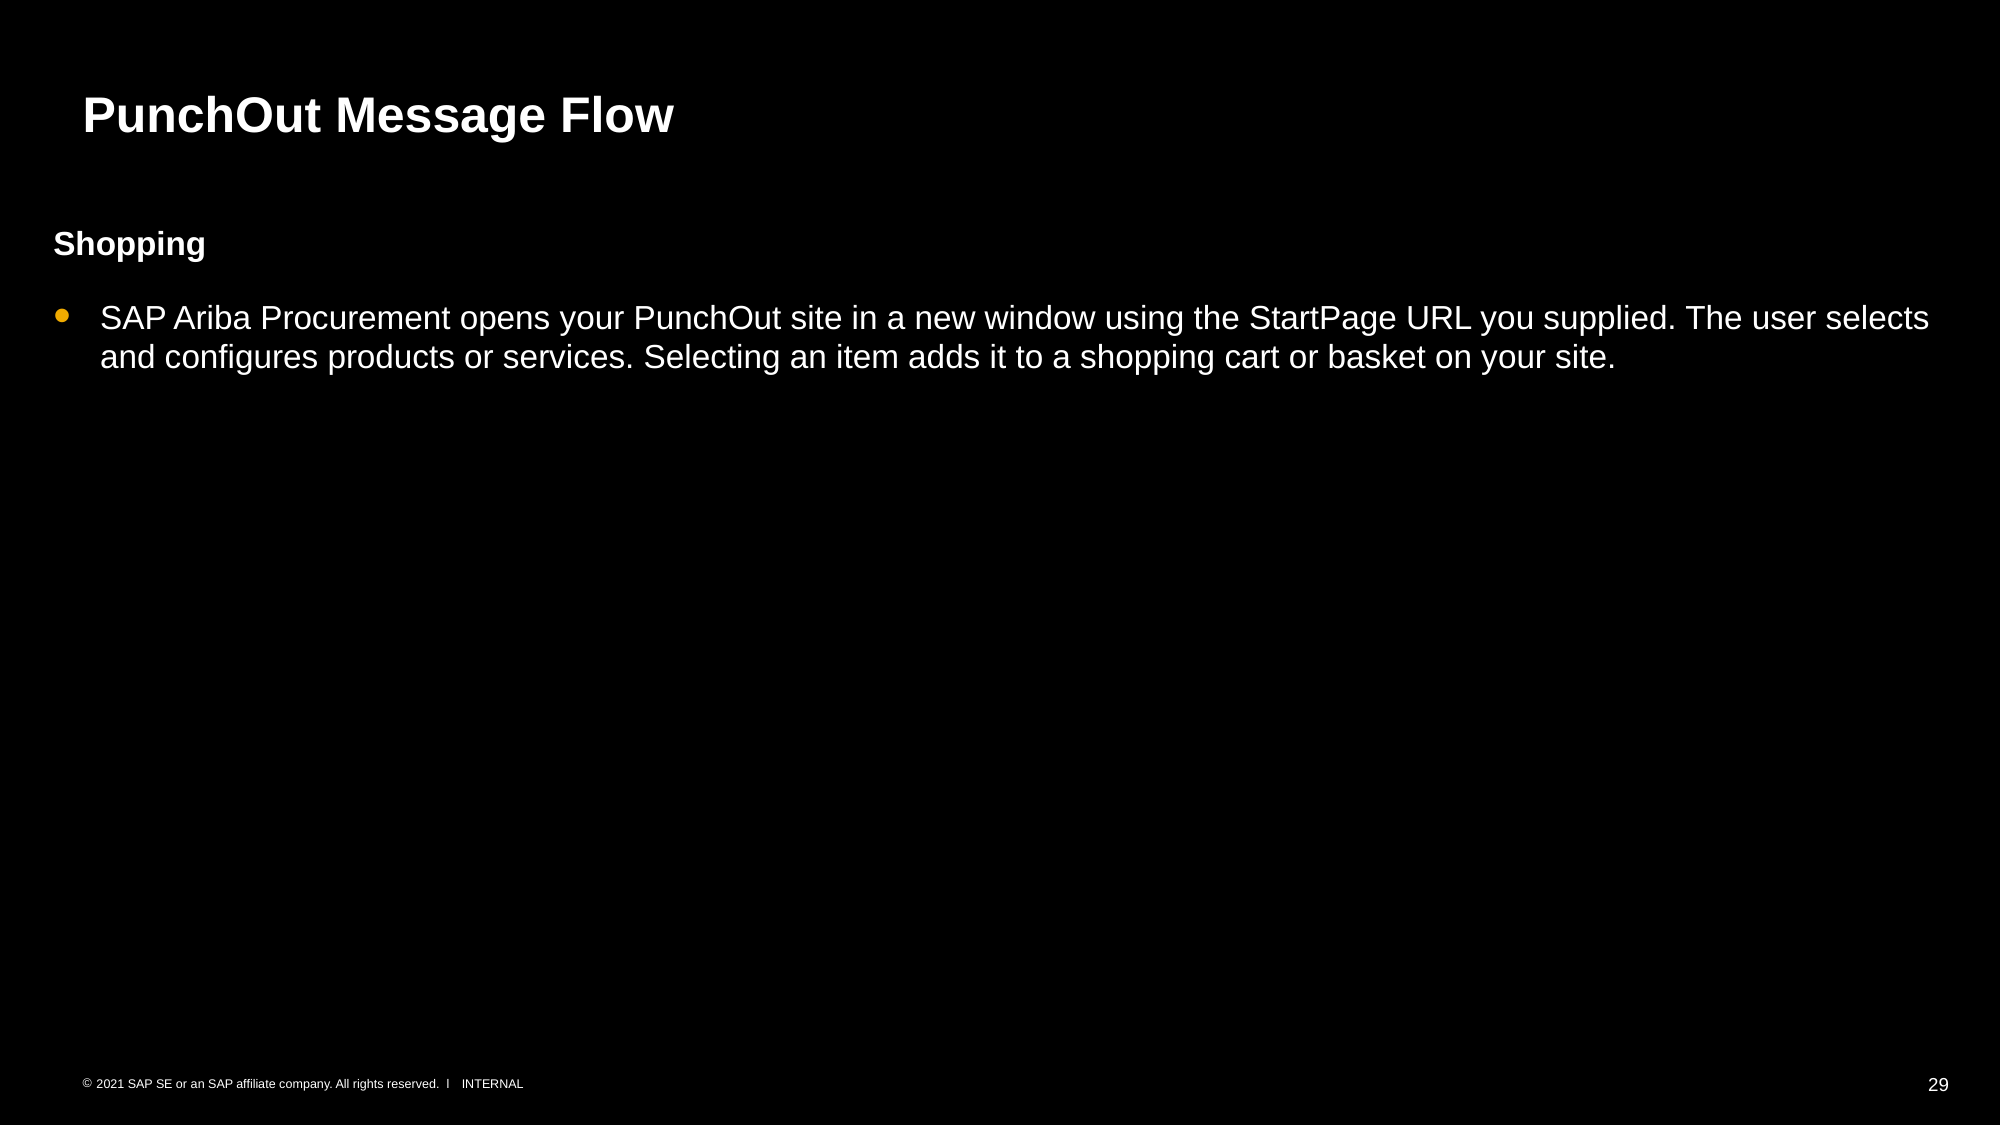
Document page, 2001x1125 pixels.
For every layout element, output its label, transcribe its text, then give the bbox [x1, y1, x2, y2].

title PunchOut Message Flow [82, 82, 1918, 144]
text_box Shopping SAP Ariba Procurement opens your PunchOut site in a new window using the StartPage URL you supplied. The user selects and configures products or services. Selecting an item adds it to a shopping cart or basket on your site. [53, 222, 1947, 929]
